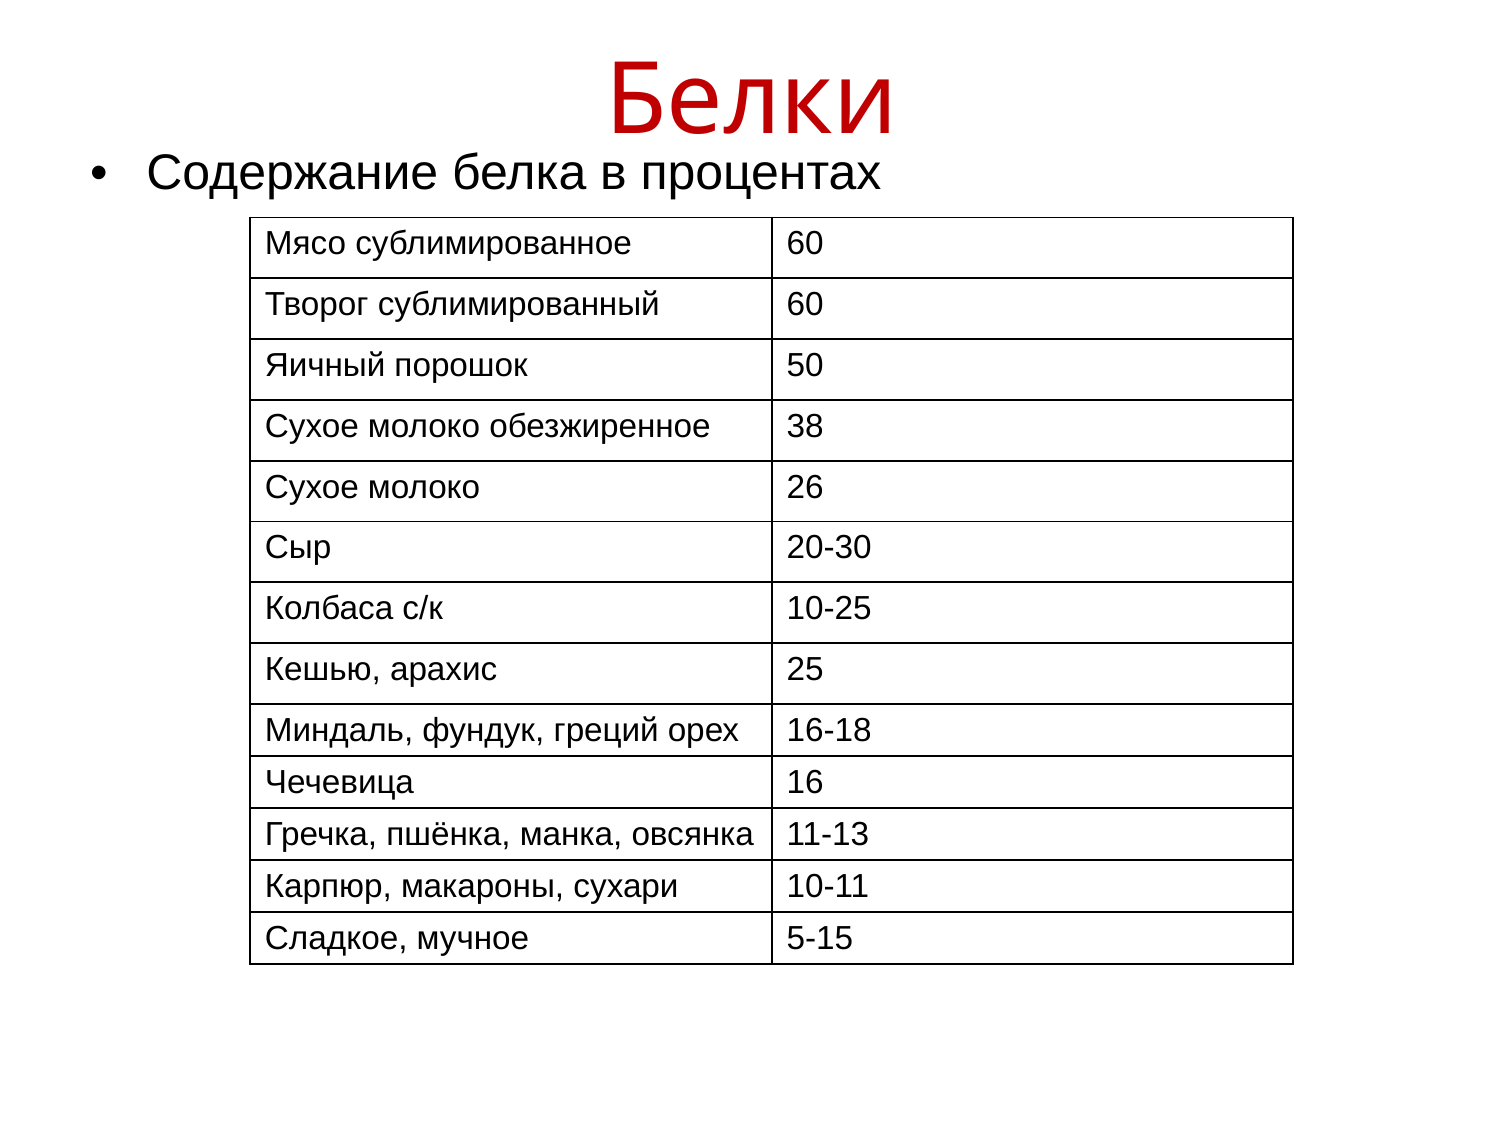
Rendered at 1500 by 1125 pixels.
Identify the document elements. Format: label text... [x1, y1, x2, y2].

table_cell Карпюр, макароны, сухари [251, 861, 771, 911]
table_cell Колбаса с/к [251, 583, 771, 642]
table_cell 50 [773, 340, 1292, 399]
table_cell 10-11 [773, 861, 1292, 911]
table_cell Сладкое, мучное [251, 913, 771, 963]
table_cell Сухое молоко обезжиренное [251, 401, 771, 460]
table_cell Творог сублимированный [251, 279, 771, 338]
table_cell Чечевица [251, 757, 771, 807]
title Белки [76, 0, 1427, 188]
table_cell 16 [773, 757, 1292, 807]
table_header Мясо сублимированное [251, 232, 771, 277]
list Содержание белка в процентах [75, 137, 1425, 232]
table_header 60 [773, 232, 1292, 277]
table_cell 38 [773, 401, 1292, 460]
table_cell 25 [773, 644, 1292, 703]
table_cell Сухое молоко [251, 462, 771, 521]
table_cell 60 [773, 279, 1292, 338]
table_cell Миндаль, фундук, греций орех [251, 705, 771, 755]
table_cell Кешью, арахис [251, 644, 771, 703]
table_cell 10-25 [773, 583, 1292, 642]
table_cell Сыр [251, 522, 771, 581]
table_cell 20-30 [773, 522, 1292, 581]
table_cell 11-13 [773, 809, 1292, 859]
table_cell 5-15 [773, 913, 1292, 963]
table_cell 16-18 [773, 705, 1292, 755]
table_cell 26 [773, 462, 1292, 521]
table_cell Гречка, пшёнка, манка, овсянка [251, 809, 771, 859]
table_cell Яичный порошок [251, 340, 771, 399]
